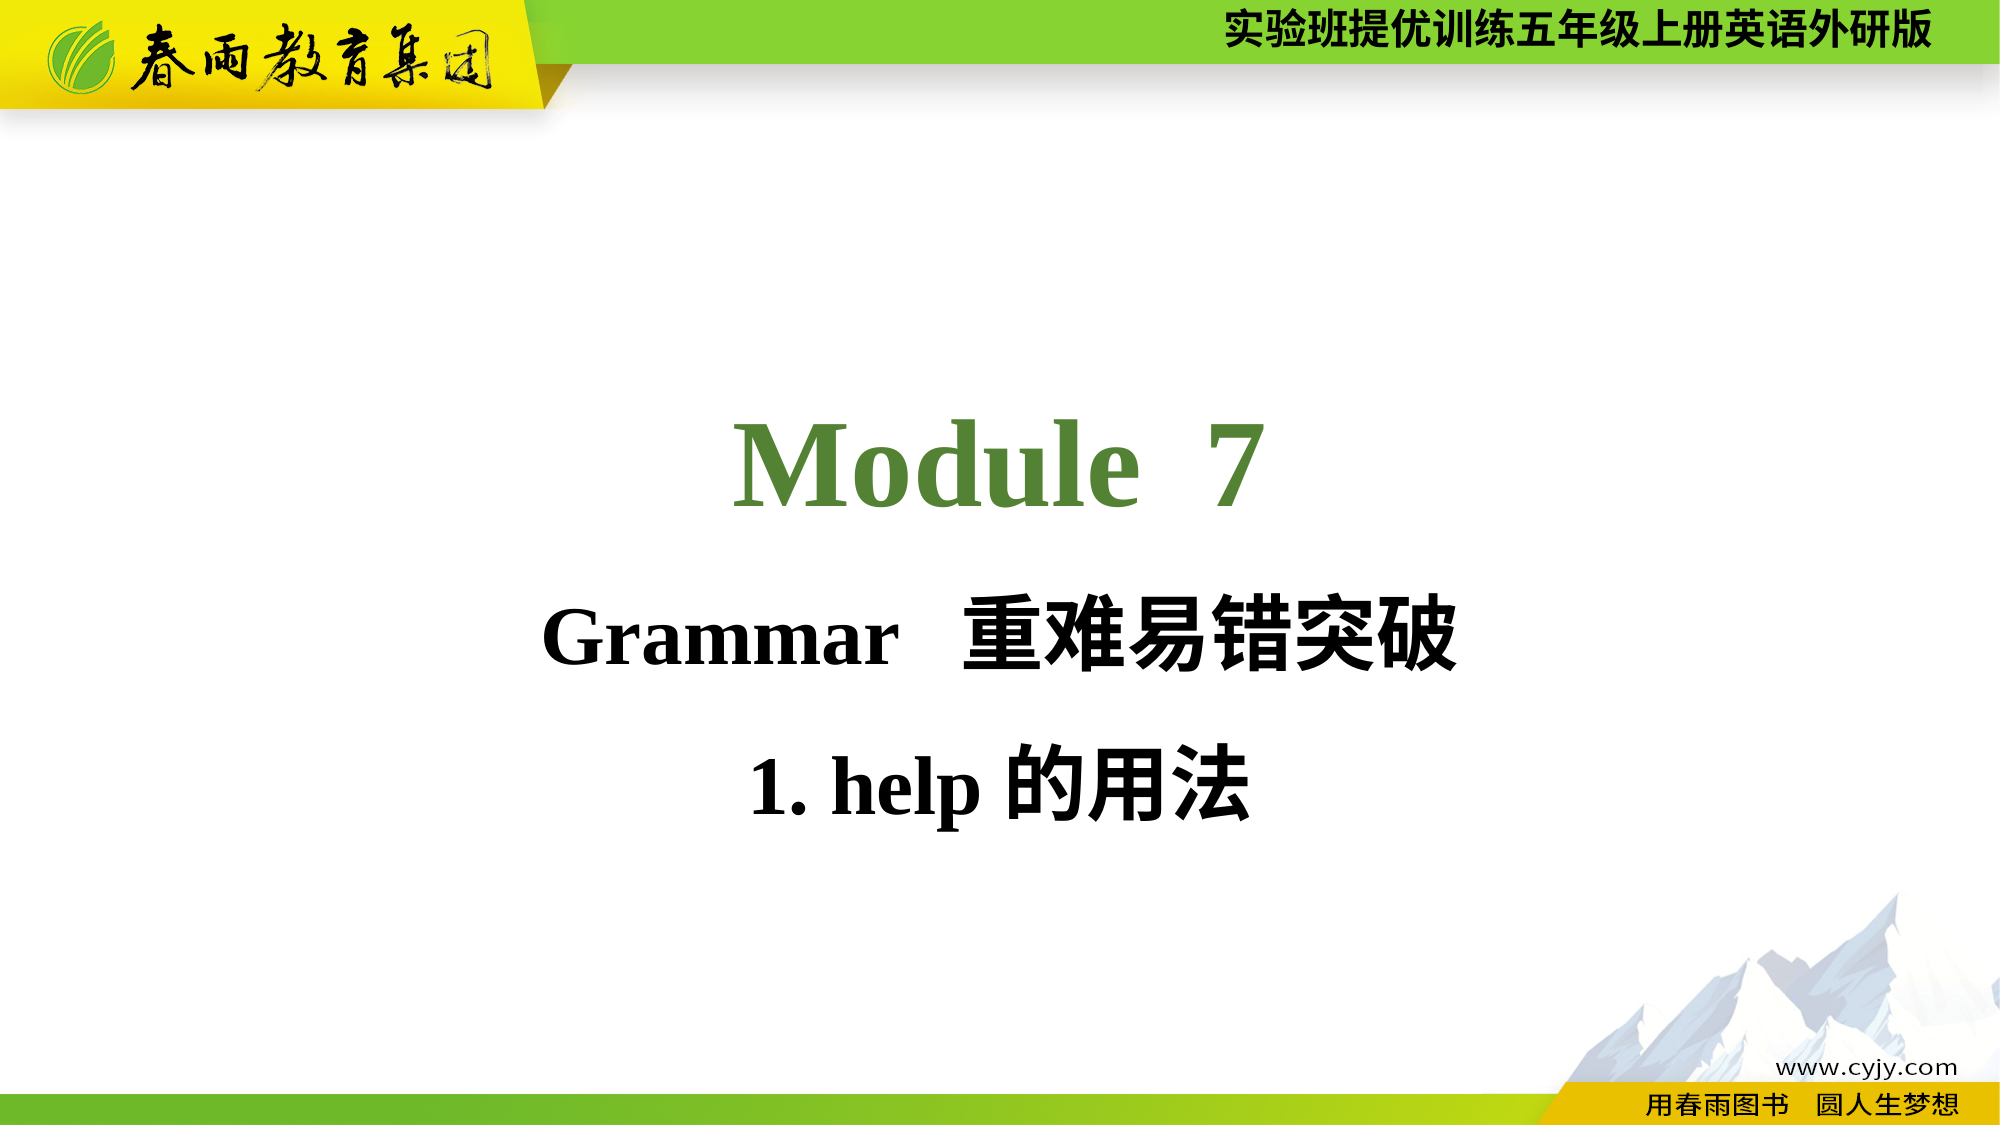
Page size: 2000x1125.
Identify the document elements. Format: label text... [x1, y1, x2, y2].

picture [0, 0, 2000, 298]
text_box Module 7 Grammar 重难易错突破 1. help的用法 [0, 298, 2000, 839]
picture [0, 839, 2000, 1125]
